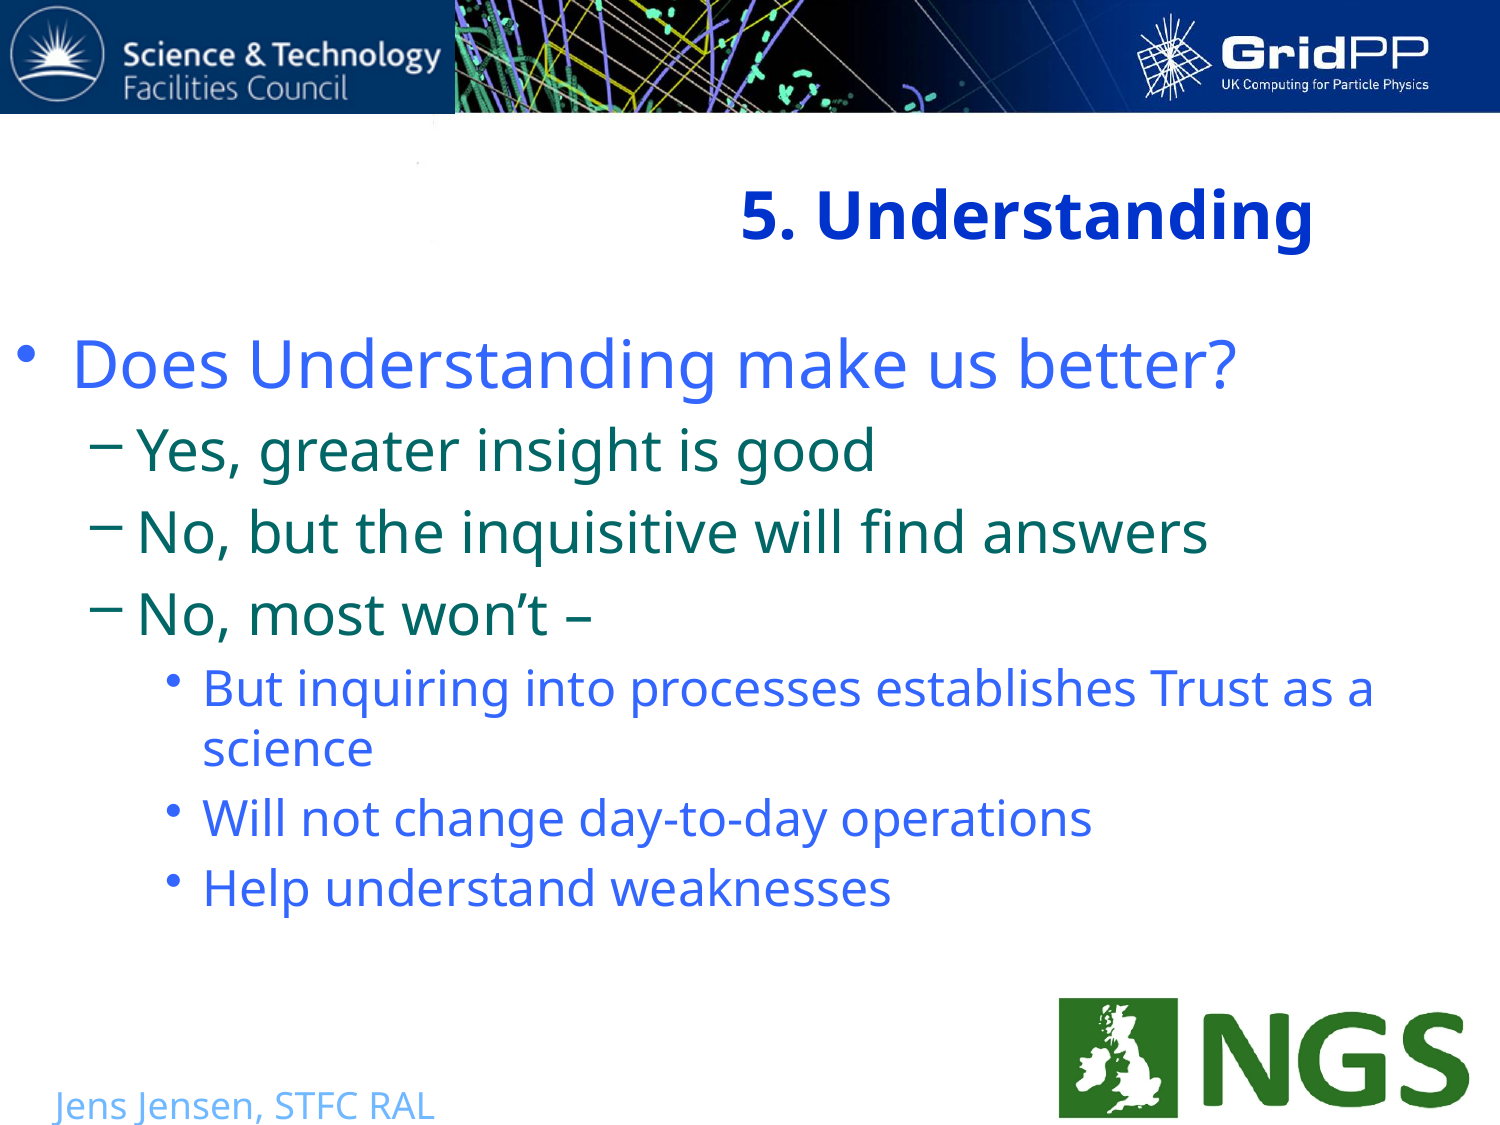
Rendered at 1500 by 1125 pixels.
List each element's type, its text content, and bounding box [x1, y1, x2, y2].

list Does Understanding make us better? Yes, greater insight is good No, but the inquisitive will find answers No, most won’t – But inquiring into processes establishes Trust as a science Will not change day-to-day operations Help understand weaknesses [0, 314, 1500, 1036]
picture [0, 1036, 1500, 1125]
picture [0, 0, 1500, 314]
title 5. Understanding [584, 125, 1473, 301]
